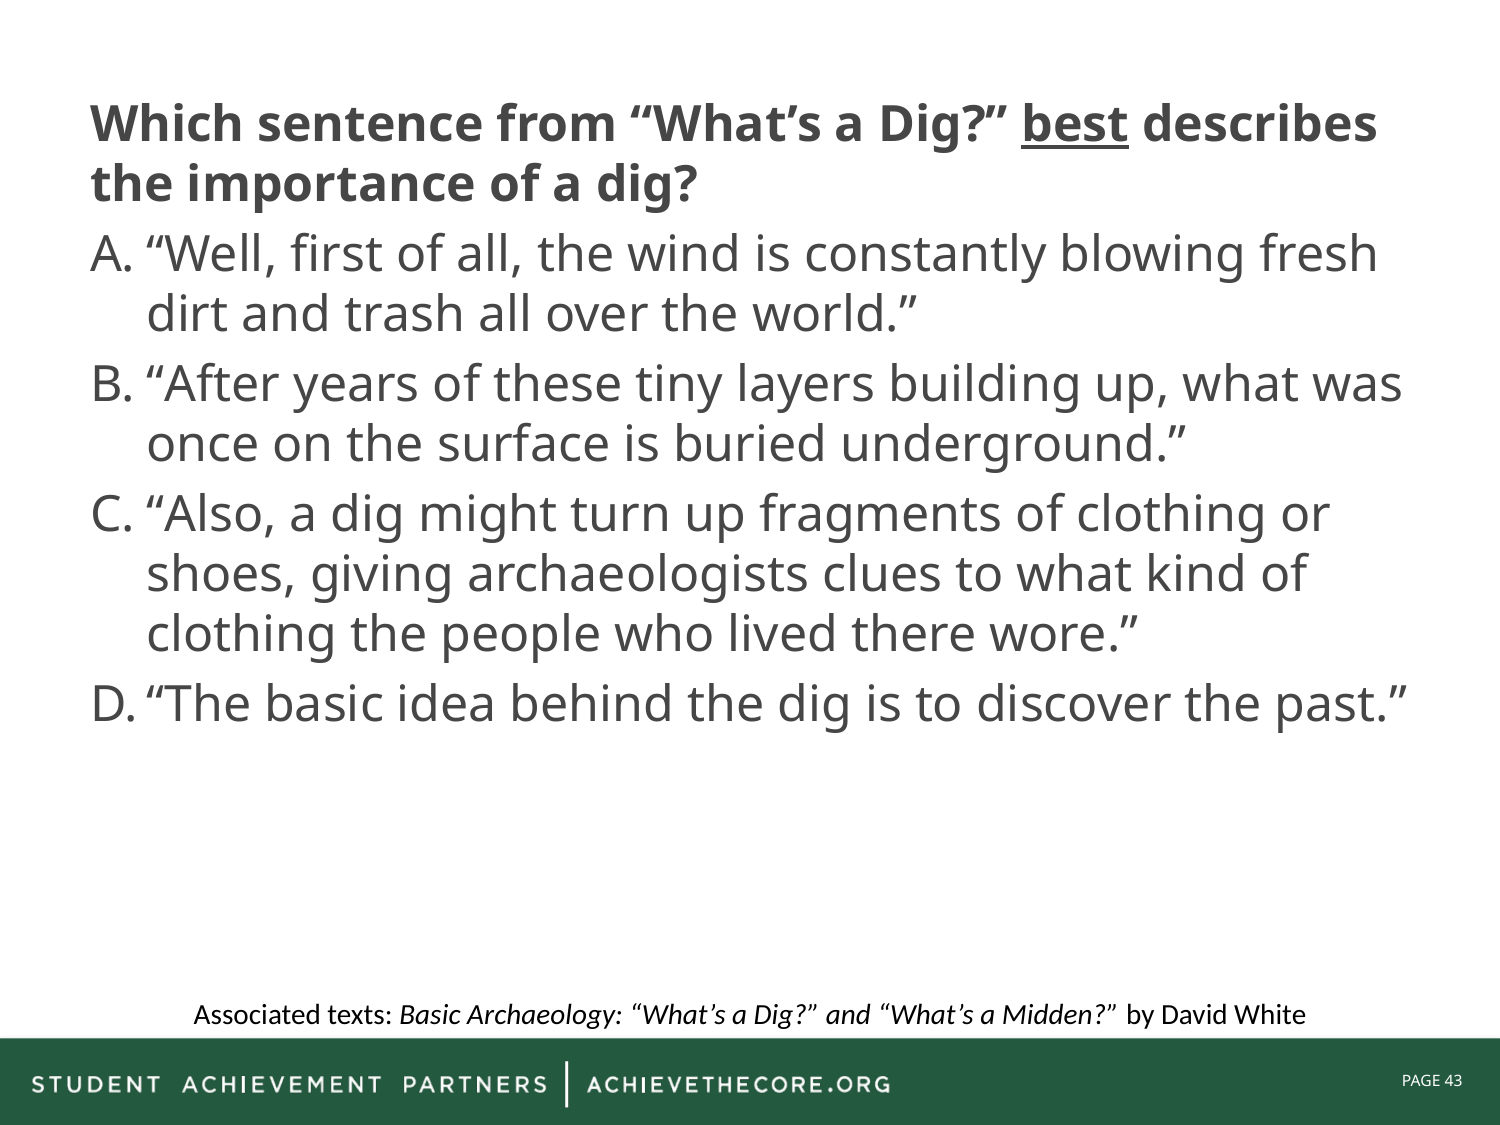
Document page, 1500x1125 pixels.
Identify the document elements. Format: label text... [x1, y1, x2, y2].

list Which sentence from “What’s a Dig?” best describes the importance of a dig? “Well, first of all, the wind is constantly blowing fresh dirt and trash all over the world.” “After years of these tiny layers building up, what was once on the surface is buried underground.” “Also, a dig might turn up fragments of clothing or shoes, giving archaeologists clues to what kind of clothing the people who lived there wore.” “The basic idea behind the dig is to discover the past.” [75, 83, 1425, 961]
text_box Associated texts: Basic Archaeology: “What’s a Dig?” and “What’s a Midden?” by David White [91, 987, 1409, 1038]
